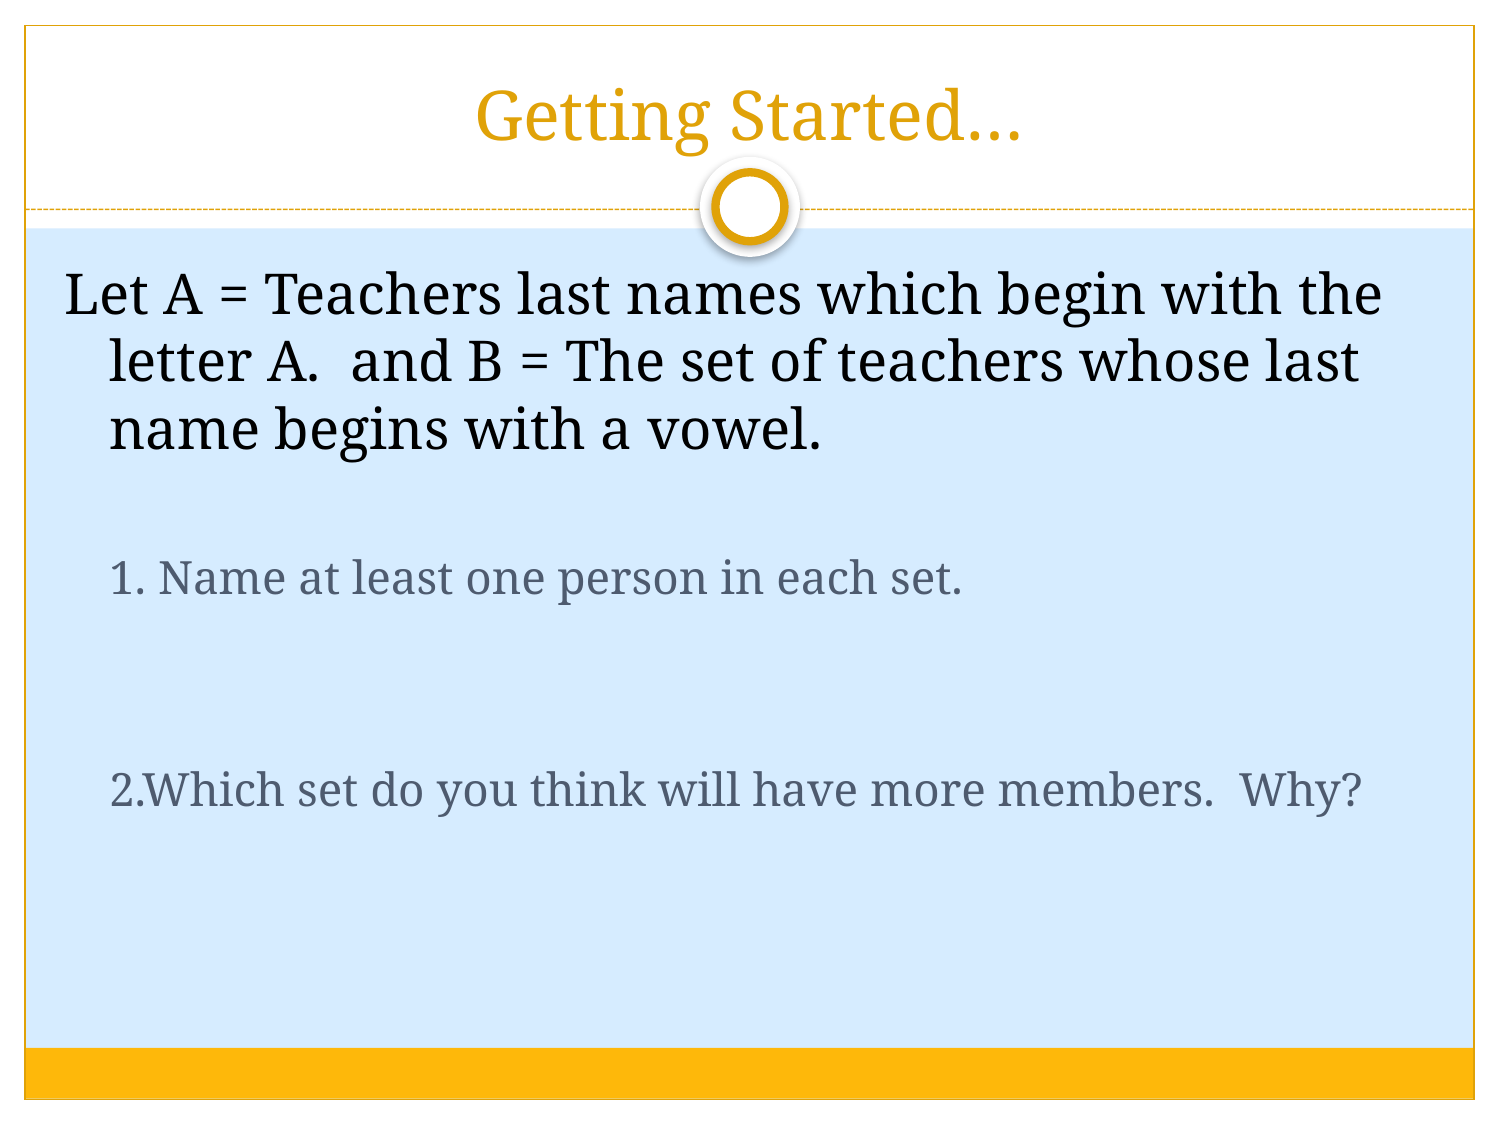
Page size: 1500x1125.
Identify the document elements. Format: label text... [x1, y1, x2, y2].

title Getting Started… [49, 37, 1450, 162]
list Let A = Teachers last names which begin with the letter A. and B = The set of teachers whose last name begins with a vowel. 1. Name at least one person in each set. 2.Which set do you think will have more members. Why? [49, 250, 1445, 1001]
